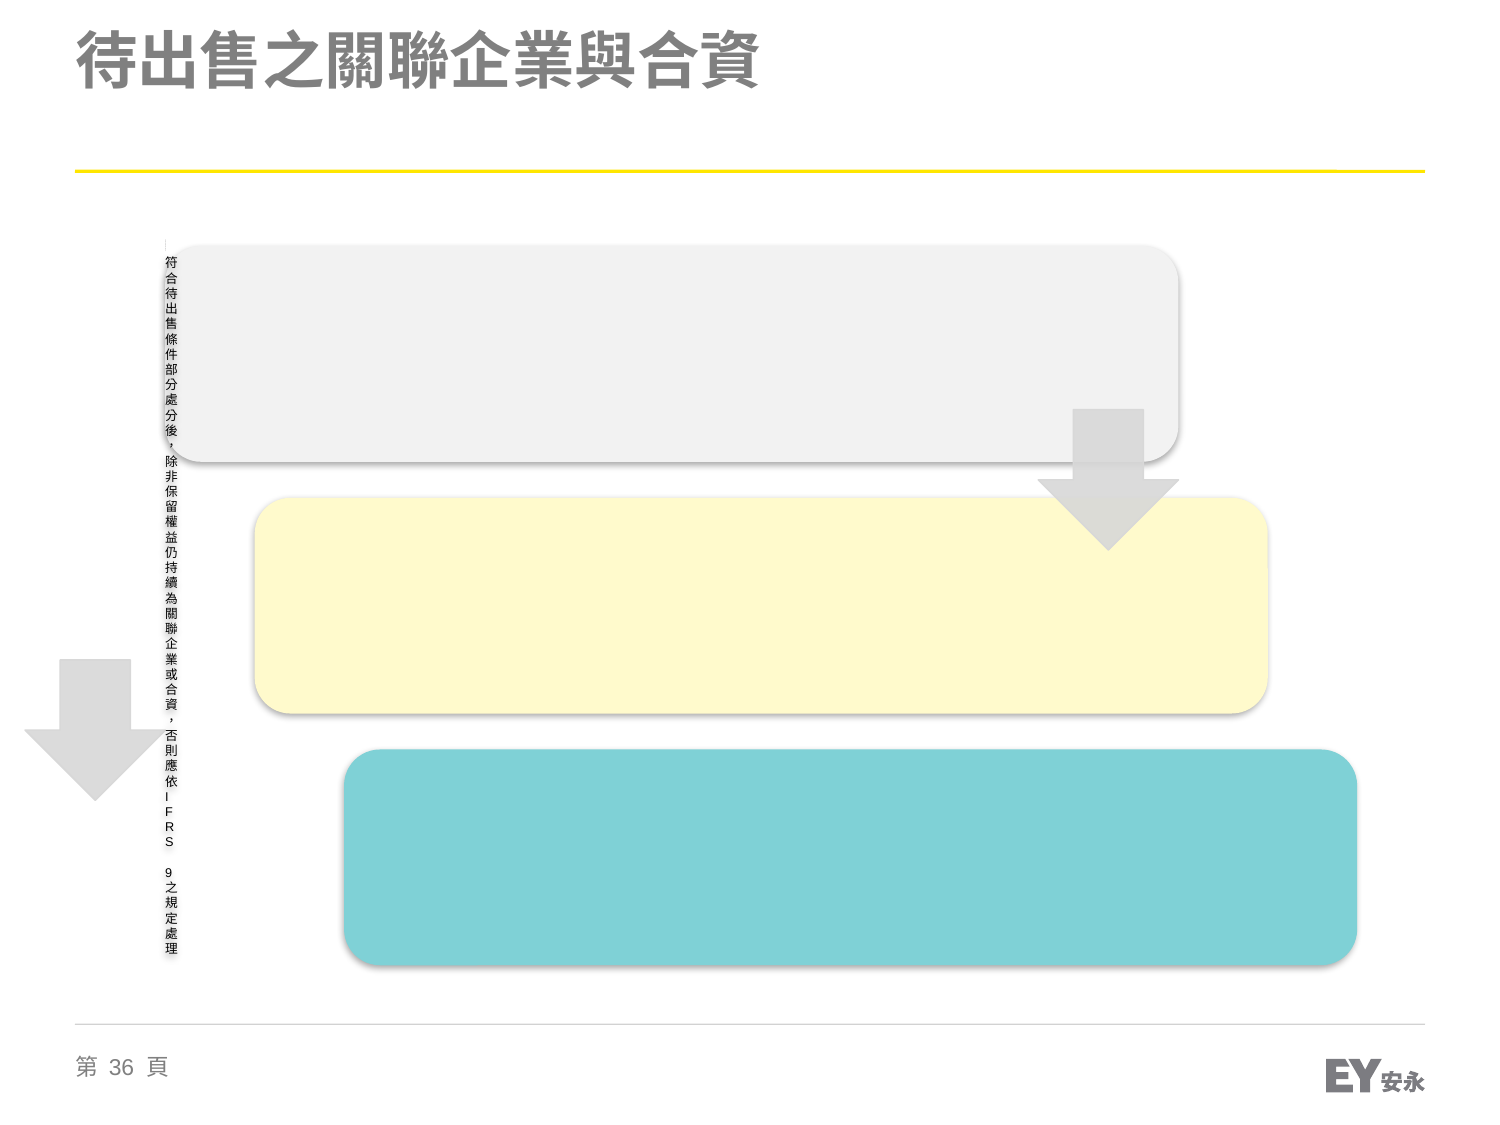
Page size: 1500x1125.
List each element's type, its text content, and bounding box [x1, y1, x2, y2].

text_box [165, 245, 1358, 966]
title 待出售之關聯企業與合資 [75, 33, 1425, 175]
